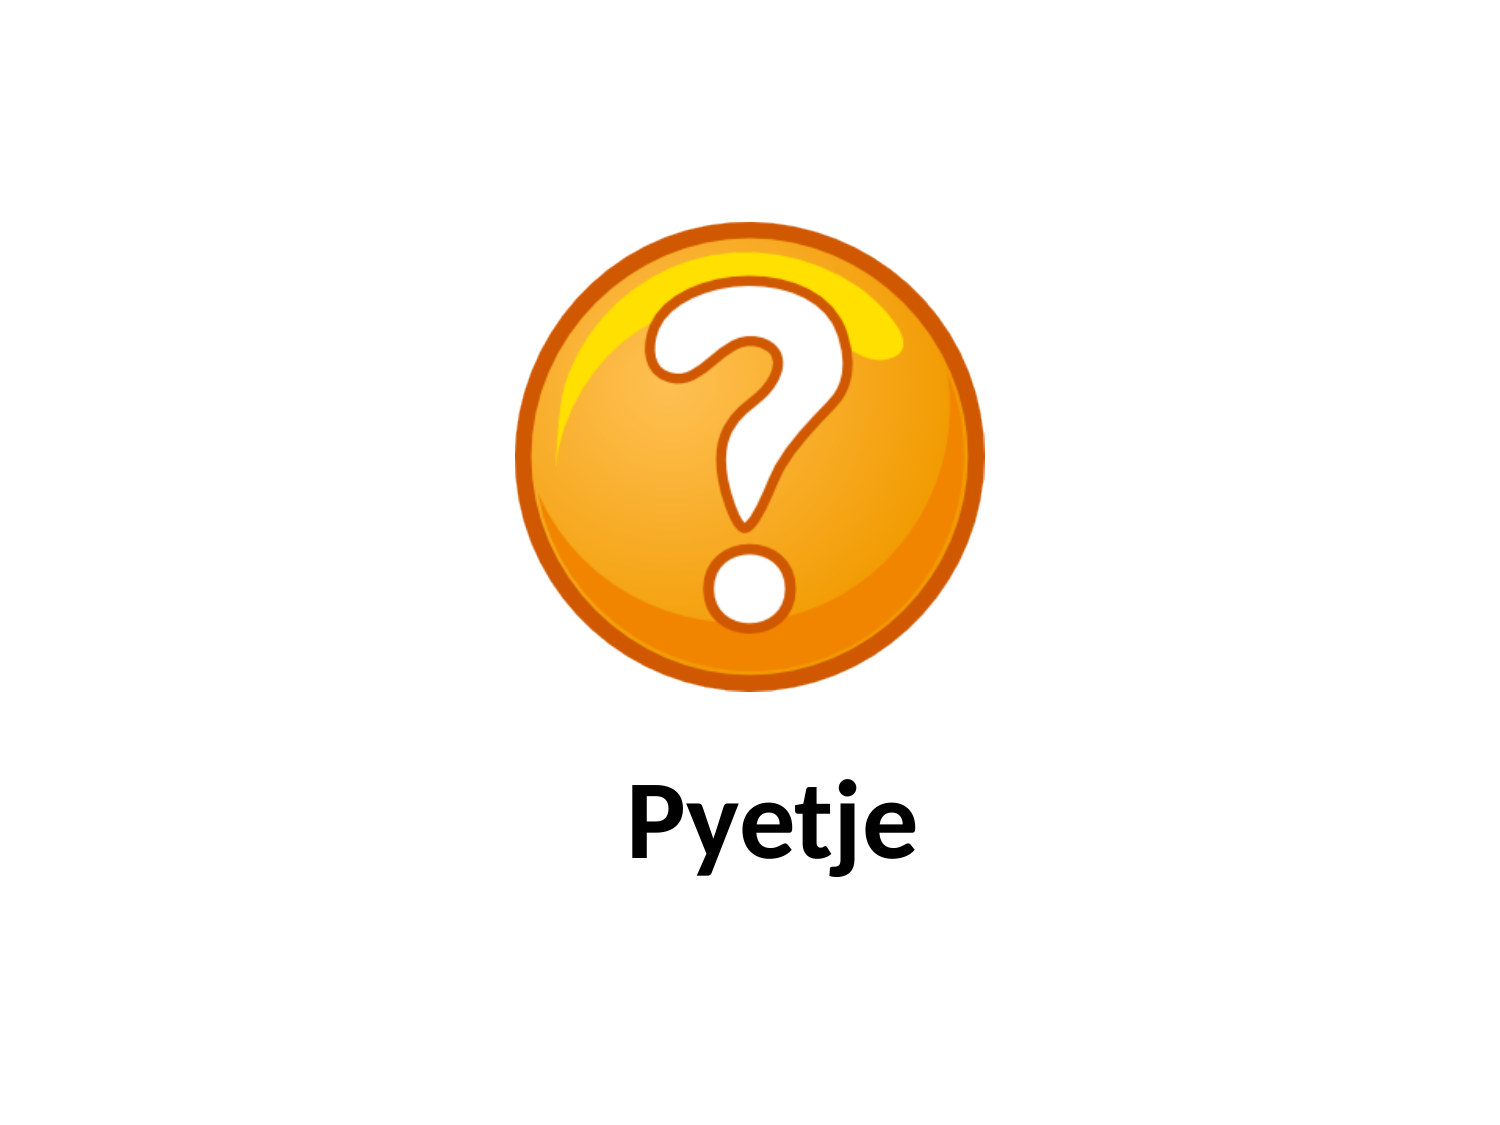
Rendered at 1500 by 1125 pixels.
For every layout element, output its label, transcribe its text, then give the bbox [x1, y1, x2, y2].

picture [515, 222, 985, 692]
text_box Pyetje [611, 738, 935, 888]
